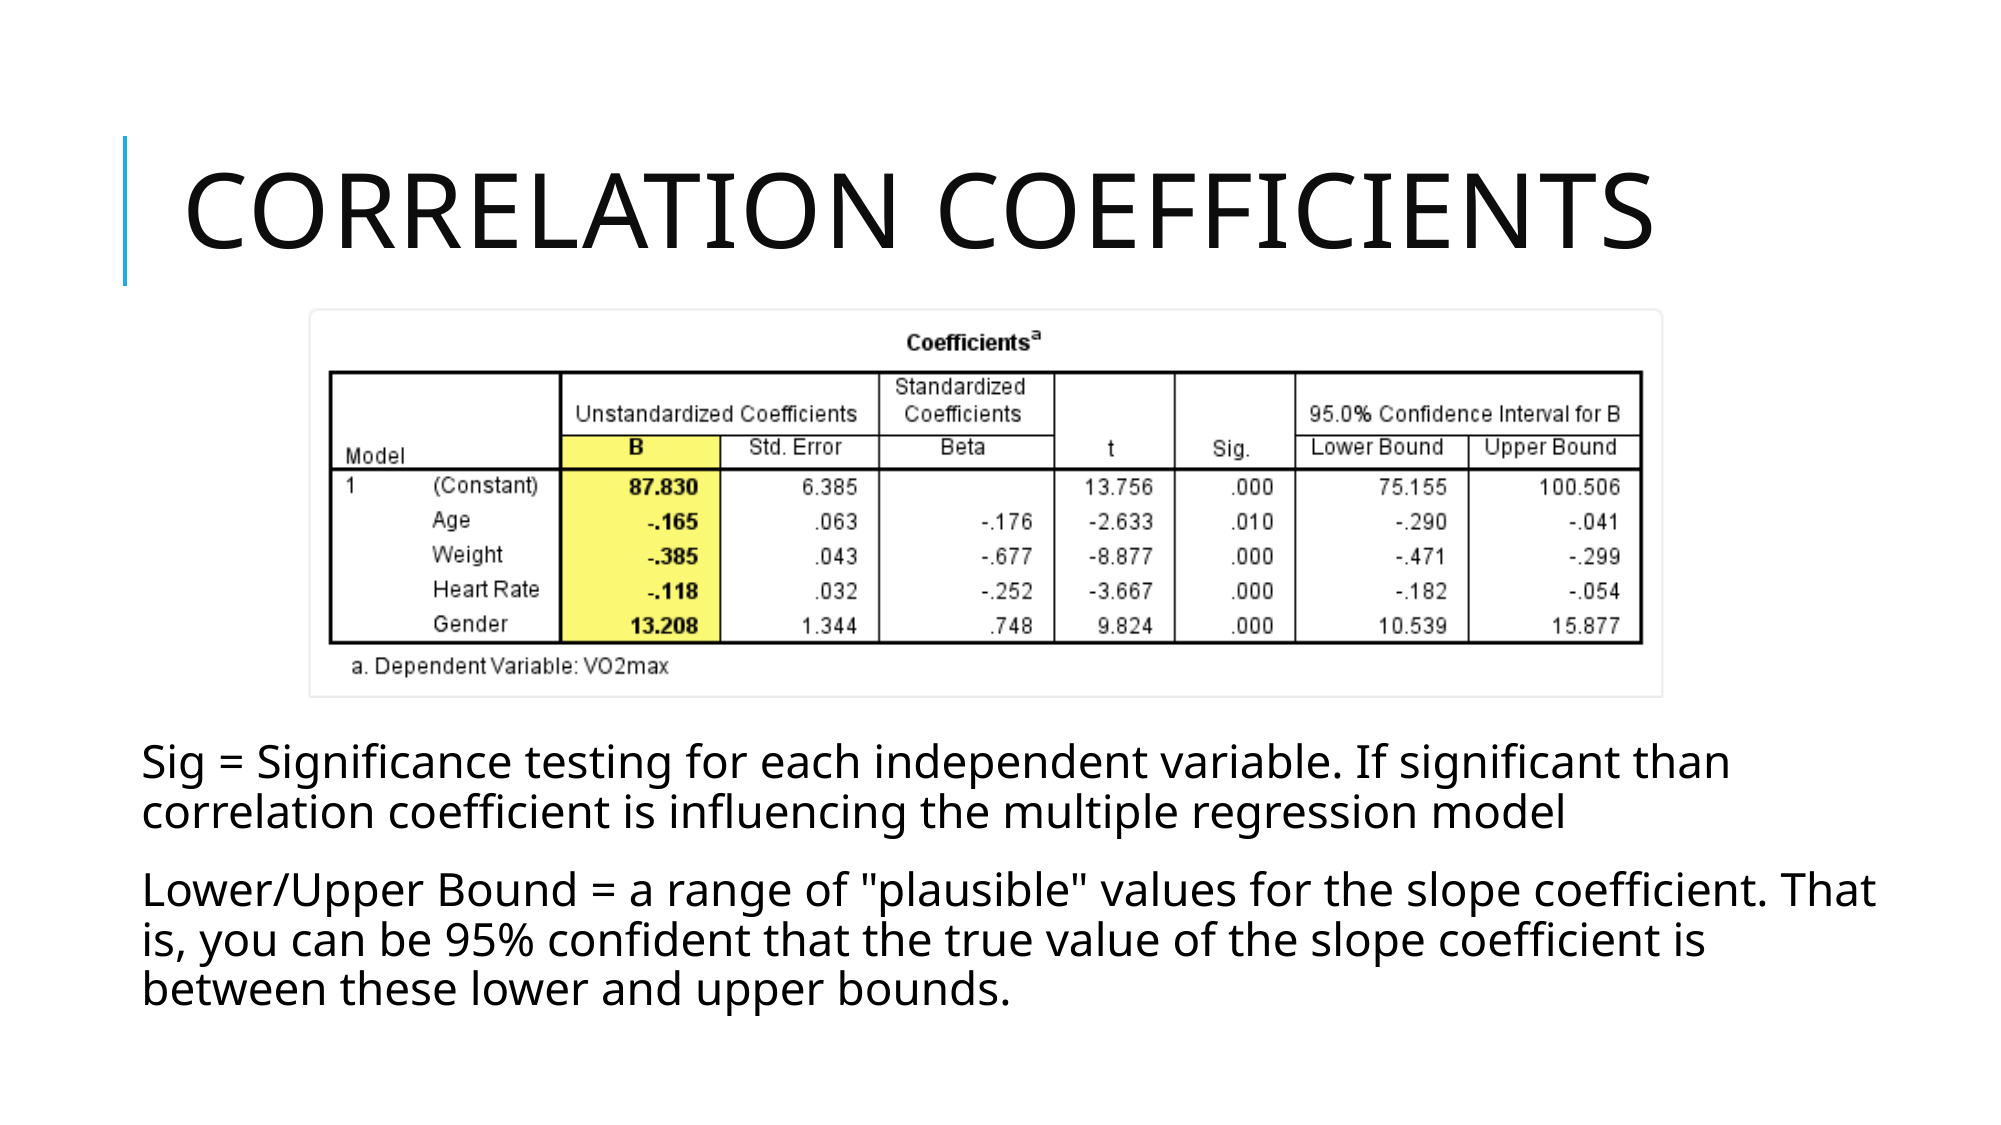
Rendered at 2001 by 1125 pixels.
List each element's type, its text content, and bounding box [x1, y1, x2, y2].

list Sig = Significance testing for each independent variable. If significant than correlation coefficient is influencing the multiple regression model Lower/Upper Bound = a range of "plausible" values for the slope coefficient. That is, you can be 95% confident that the true value of the slope coefficient is between these lower and upper bounds. [118, 731, 1893, 1074]
picture [300, 286, 1700, 698]
title CORRELATION COEFFICIENTS [168, 96, 1763, 342]
